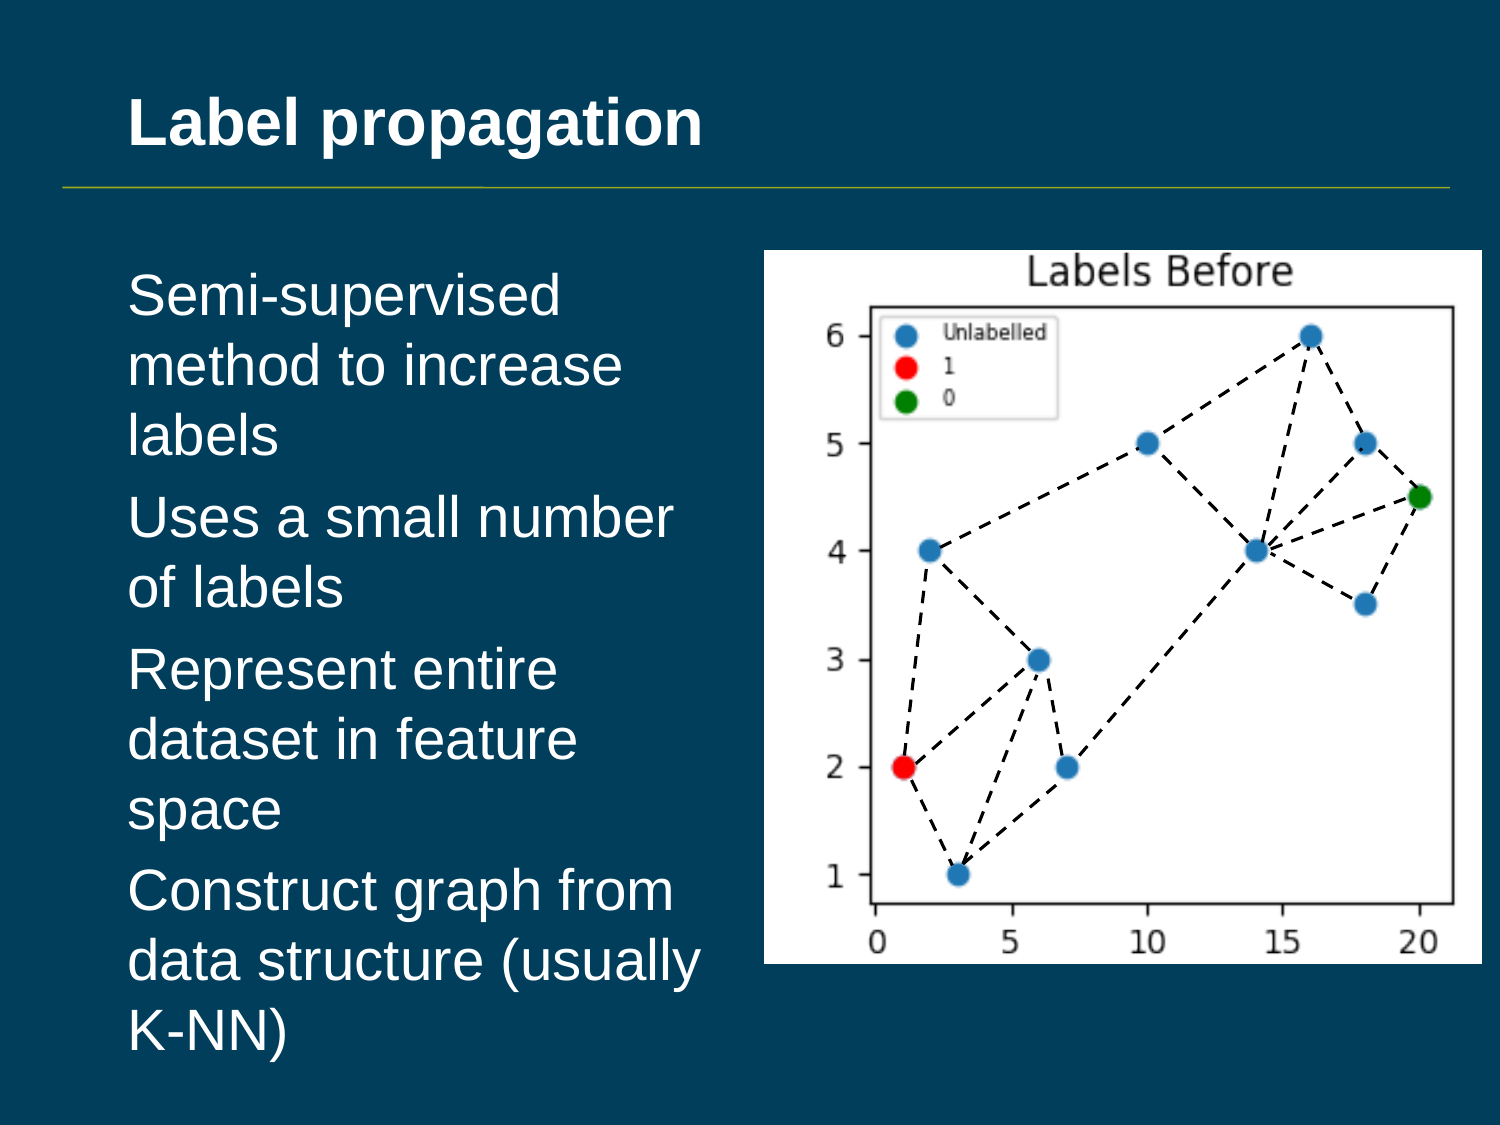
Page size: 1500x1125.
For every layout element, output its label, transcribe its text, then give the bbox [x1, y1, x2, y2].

picture [132, 1010, 163, 1049]
picture [190, 1010, 222, 1049]
picture [271, 1008, 284, 1062]
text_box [763, 249, 1483, 965]
list Semi-supervised method to increase labels Uses a small number of labels Represent entire dataset in feature space Construct graph from data structure (usually K-NN) [112, 249, 738, 1001]
title Label propagation [112, 24, 1388, 213]
picture [232, 1010, 264, 1049]
